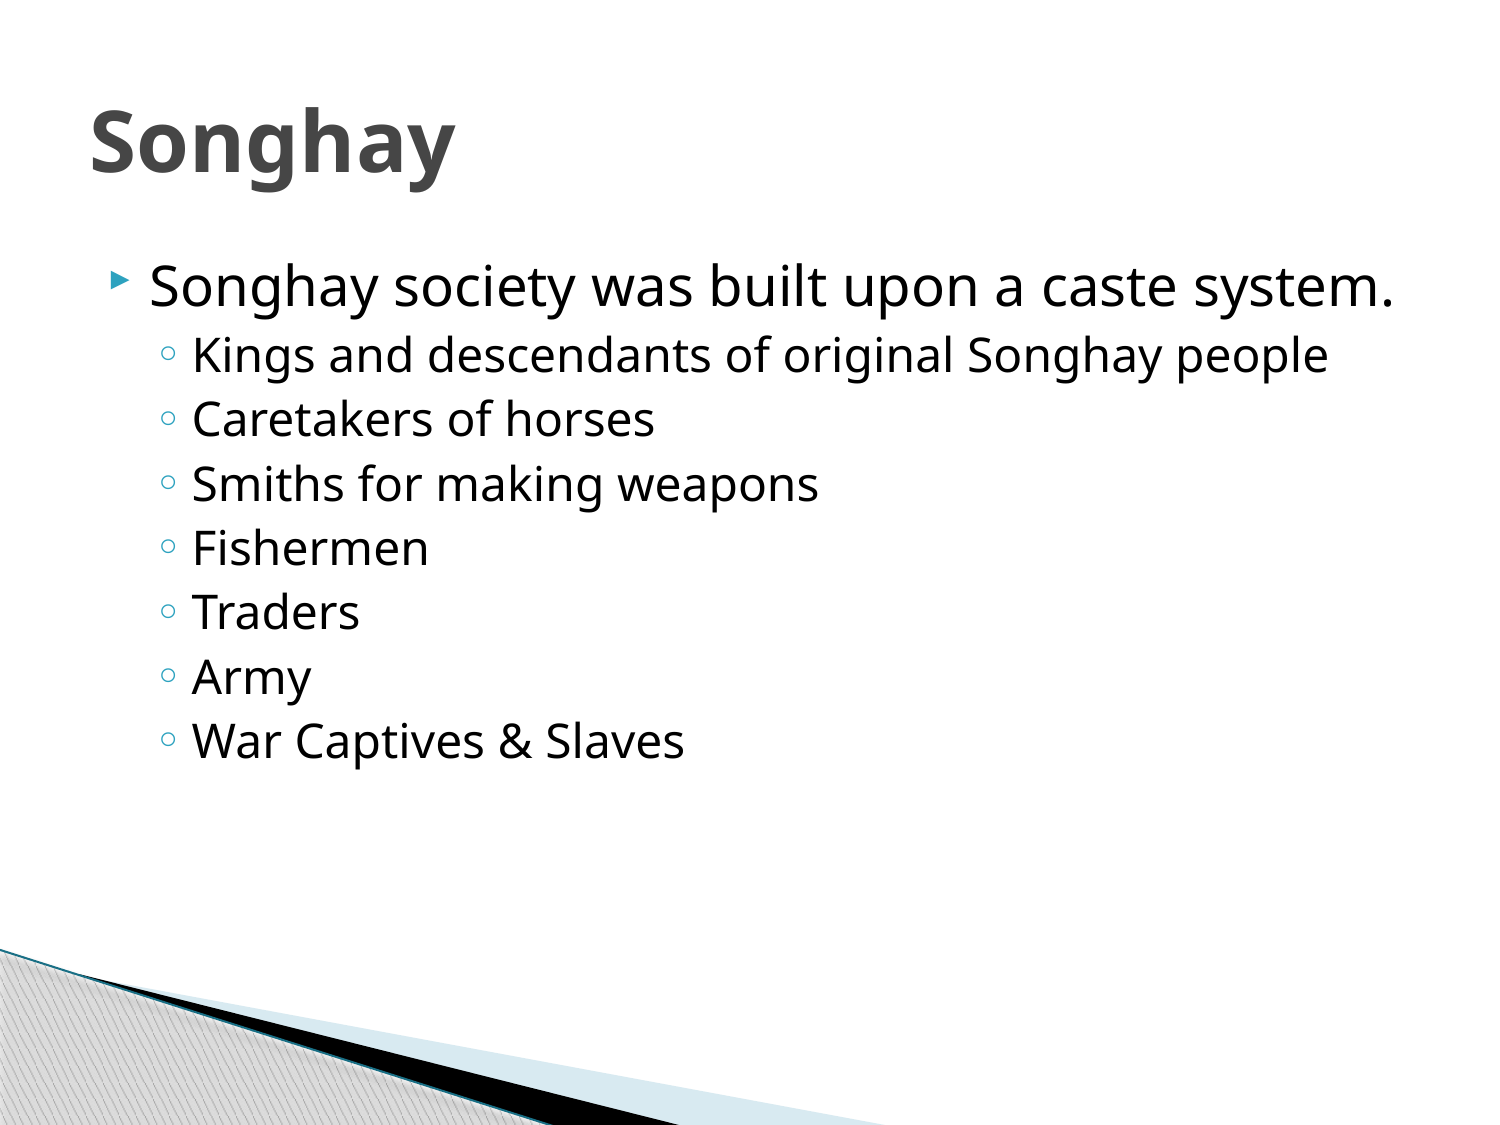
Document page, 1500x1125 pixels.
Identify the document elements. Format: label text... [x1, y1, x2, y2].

list Songhay society was built upon a caste system. Kings and descendants of original Songhay people Caretakers of horses Smiths for making weapons Fishermen Traders Army War Captives & Slaves [75, 243, 1425, 986]
title Songhay [75, 45, 1425, 233]
